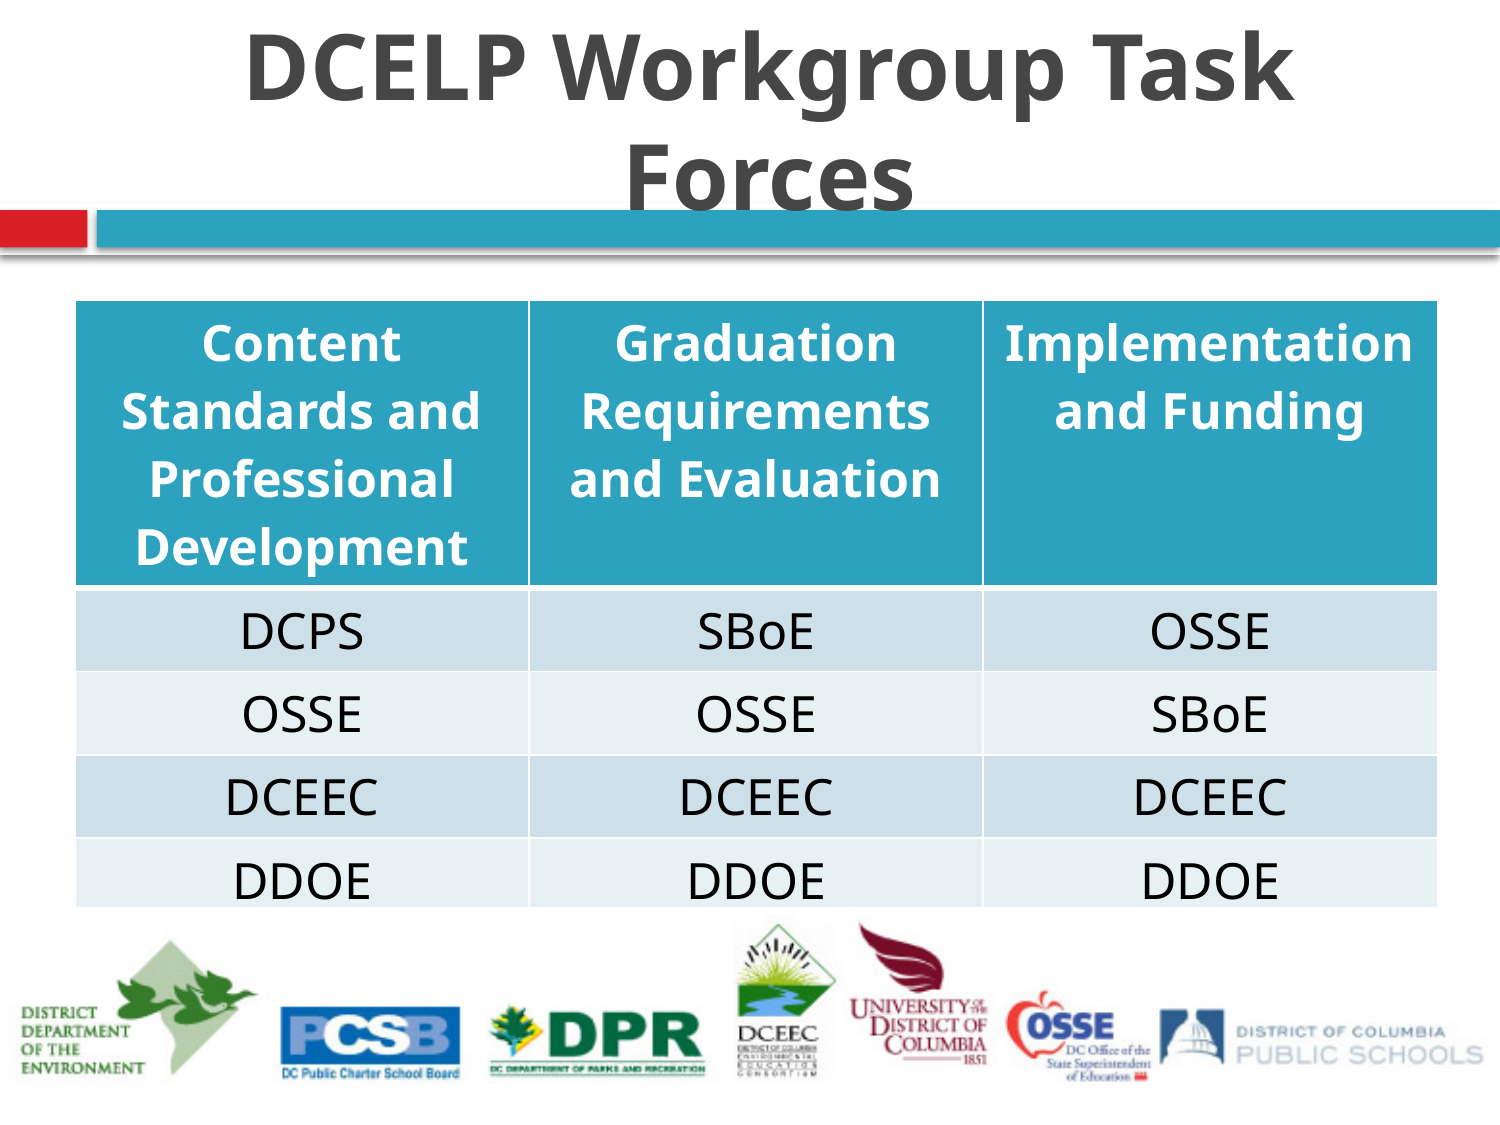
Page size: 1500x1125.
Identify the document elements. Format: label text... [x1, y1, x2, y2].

table_cell OSSE [530, 672, 982, 754]
table_cell DCEEC [76, 756, 528, 837]
table_cell OSSE [984, 591, 1437, 671]
table_header Content Standards and Professional Development [76, 301, 528, 585]
table_header Graduation Requirements and Evaluation [530, 301, 982, 585]
table_cell DCEEC [530, 756, 982, 837]
table_cell OSSE [76, 672, 528, 754]
table_cell SBoE [530, 591, 982, 671]
table_cell DDOE [530, 839, 982, 906]
table_cell DDOE [984, 839, 1437, 906]
table_cell SBoE [984, 672, 1437, 754]
table_header Implementation and Funding [984, 301, 1437, 585]
table_cell DCPS [76, 591, 528, 671]
picture [0, 906, 1500, 1125]
title DCELP Workgroup Task Forces [100, 37, 1438, 200]
table_cell DDOE [76, 839, 528, 906]
table_cell DCEEC [984, 756, 1437, 837]
